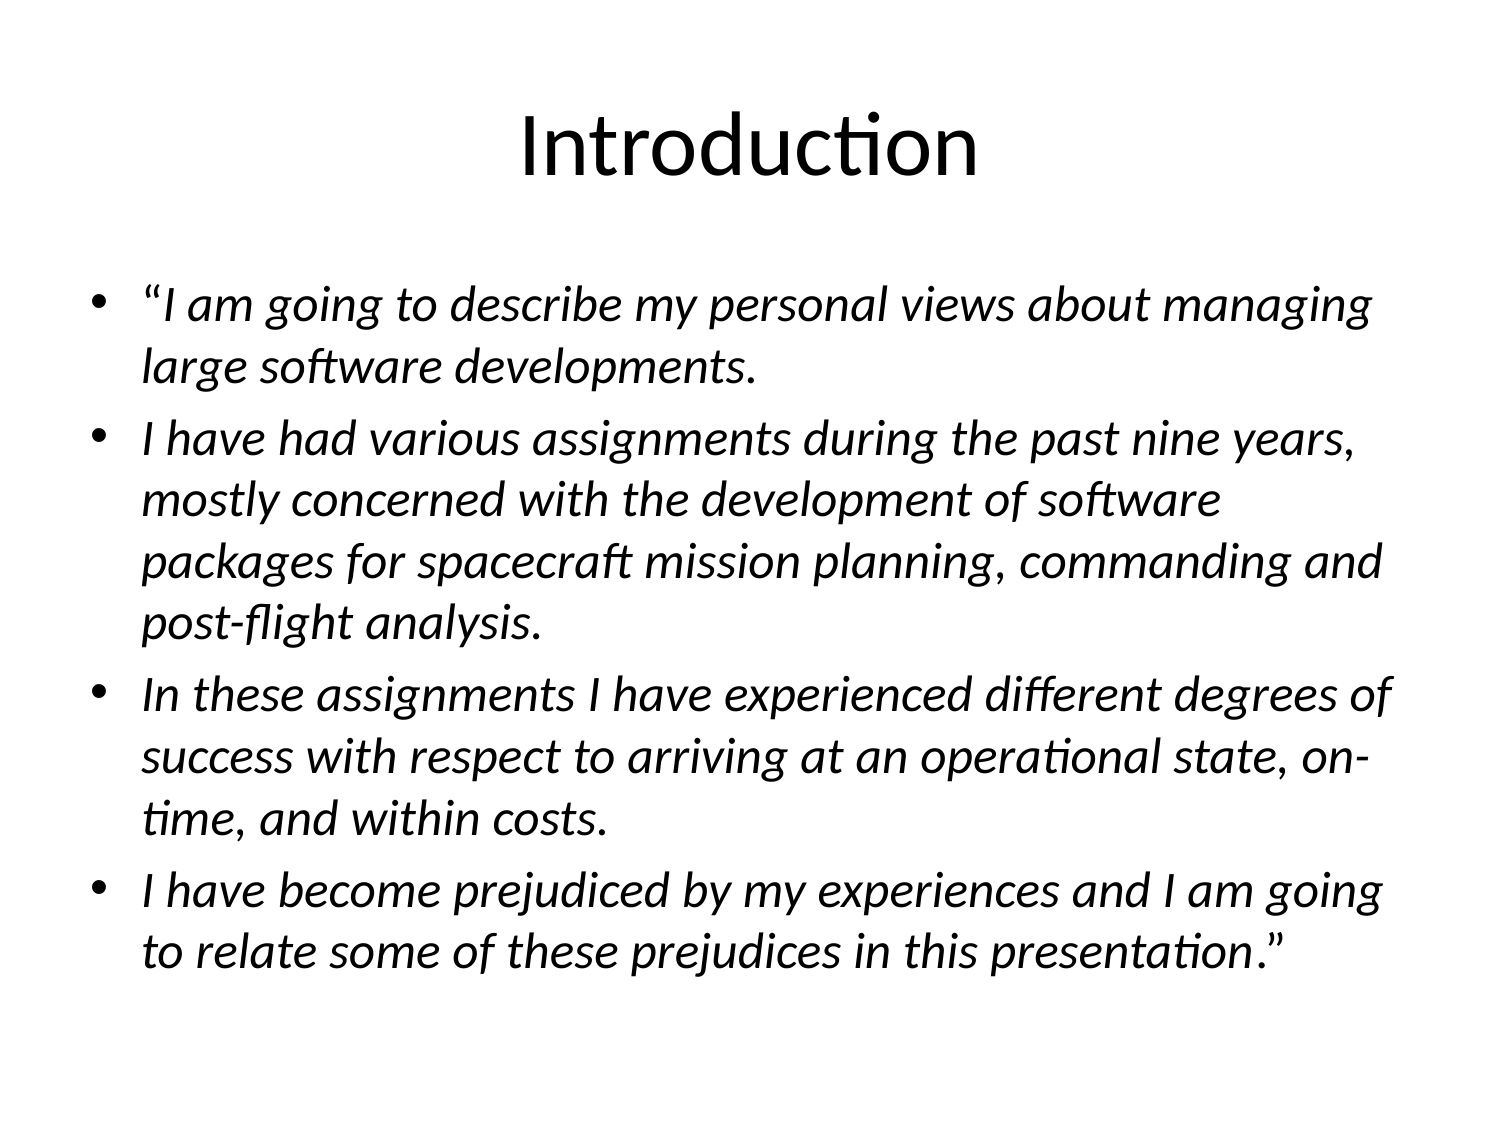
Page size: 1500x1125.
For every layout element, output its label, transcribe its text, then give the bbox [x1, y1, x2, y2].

list “I am going to describe my personal views about managing large software developments. I have had various assignments during the past nine years, mostly concerned with the development of software packages for spacecraft mission planning, commanding and post-flight analysis. In these assignments I have experienced different degrees of success with respect to arriving at an operational state, on-time, and within costs. I have become prejudiced by my experiences and I am going to relate some of these prejudices in this presentation.” [75, 262, 1425, 1005]
title Introduction [75, 45, 1425, 233]
